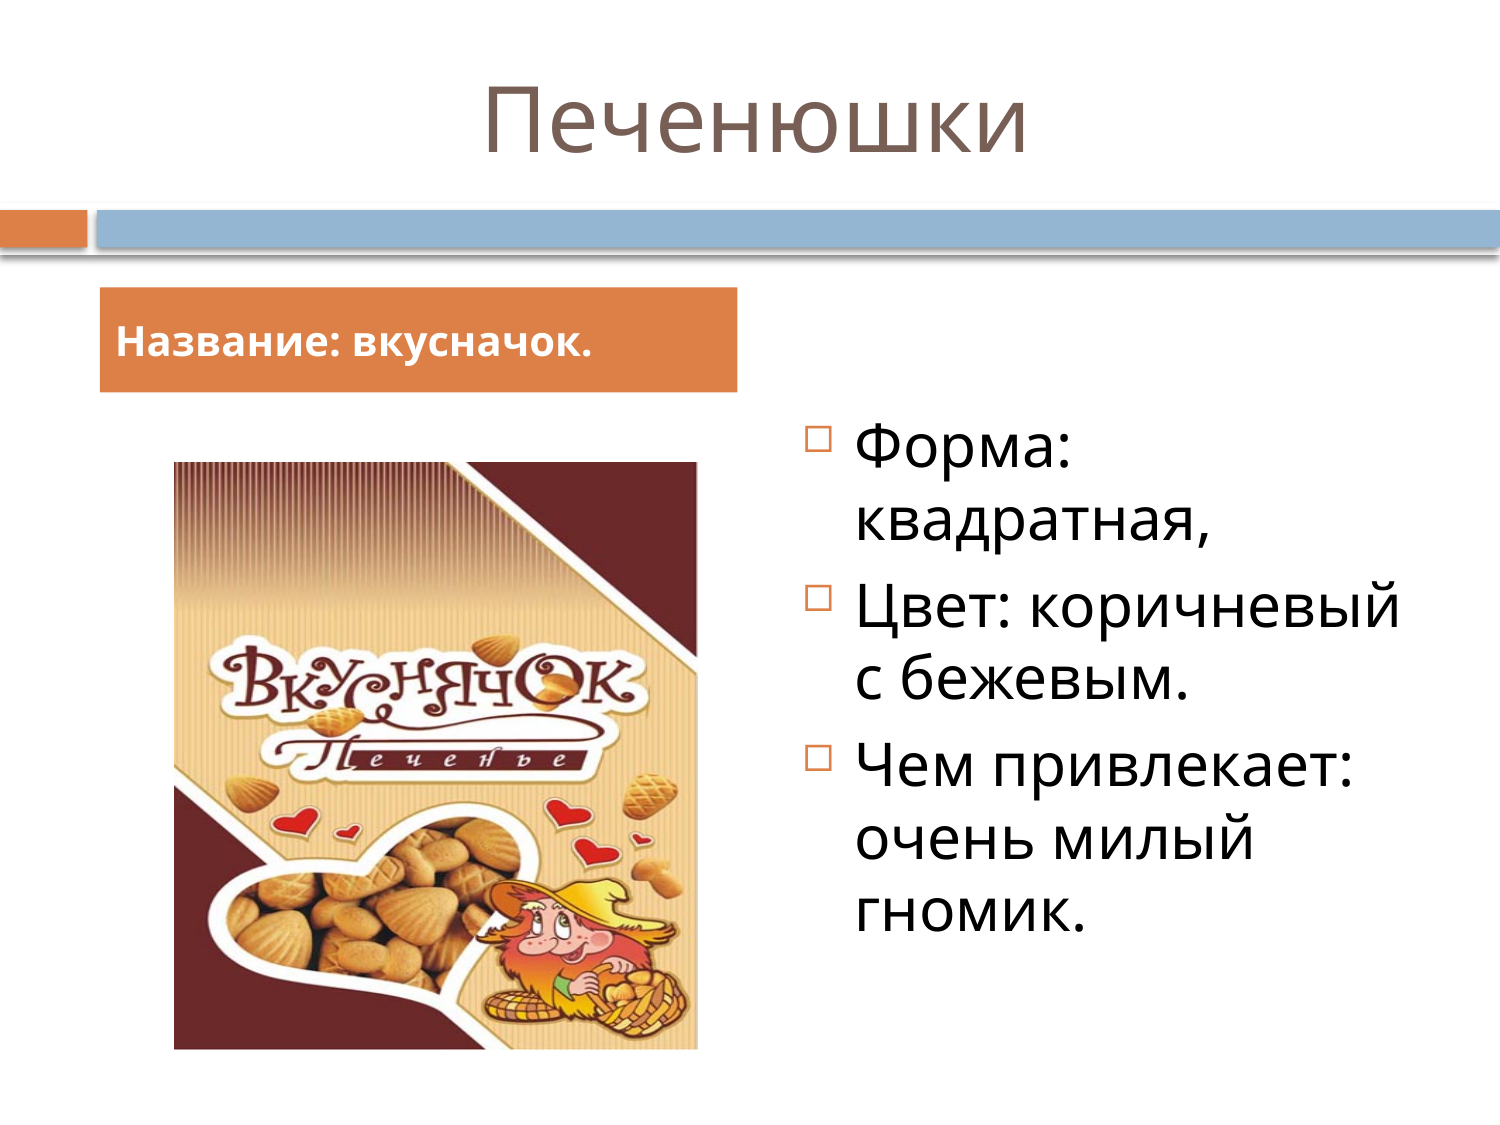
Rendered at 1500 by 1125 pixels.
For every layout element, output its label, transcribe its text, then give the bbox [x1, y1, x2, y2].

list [174, 462, 699, 1051]
title Печенюшки [87, 44, 1425, 188]
list Форма: квадратная, Цвет: коричневый с бежевым. Чем привлекает: очень милый гномик. [787, 399, 1425, 988]
list Название: вкусначок. [99, 287, 738, 393]
